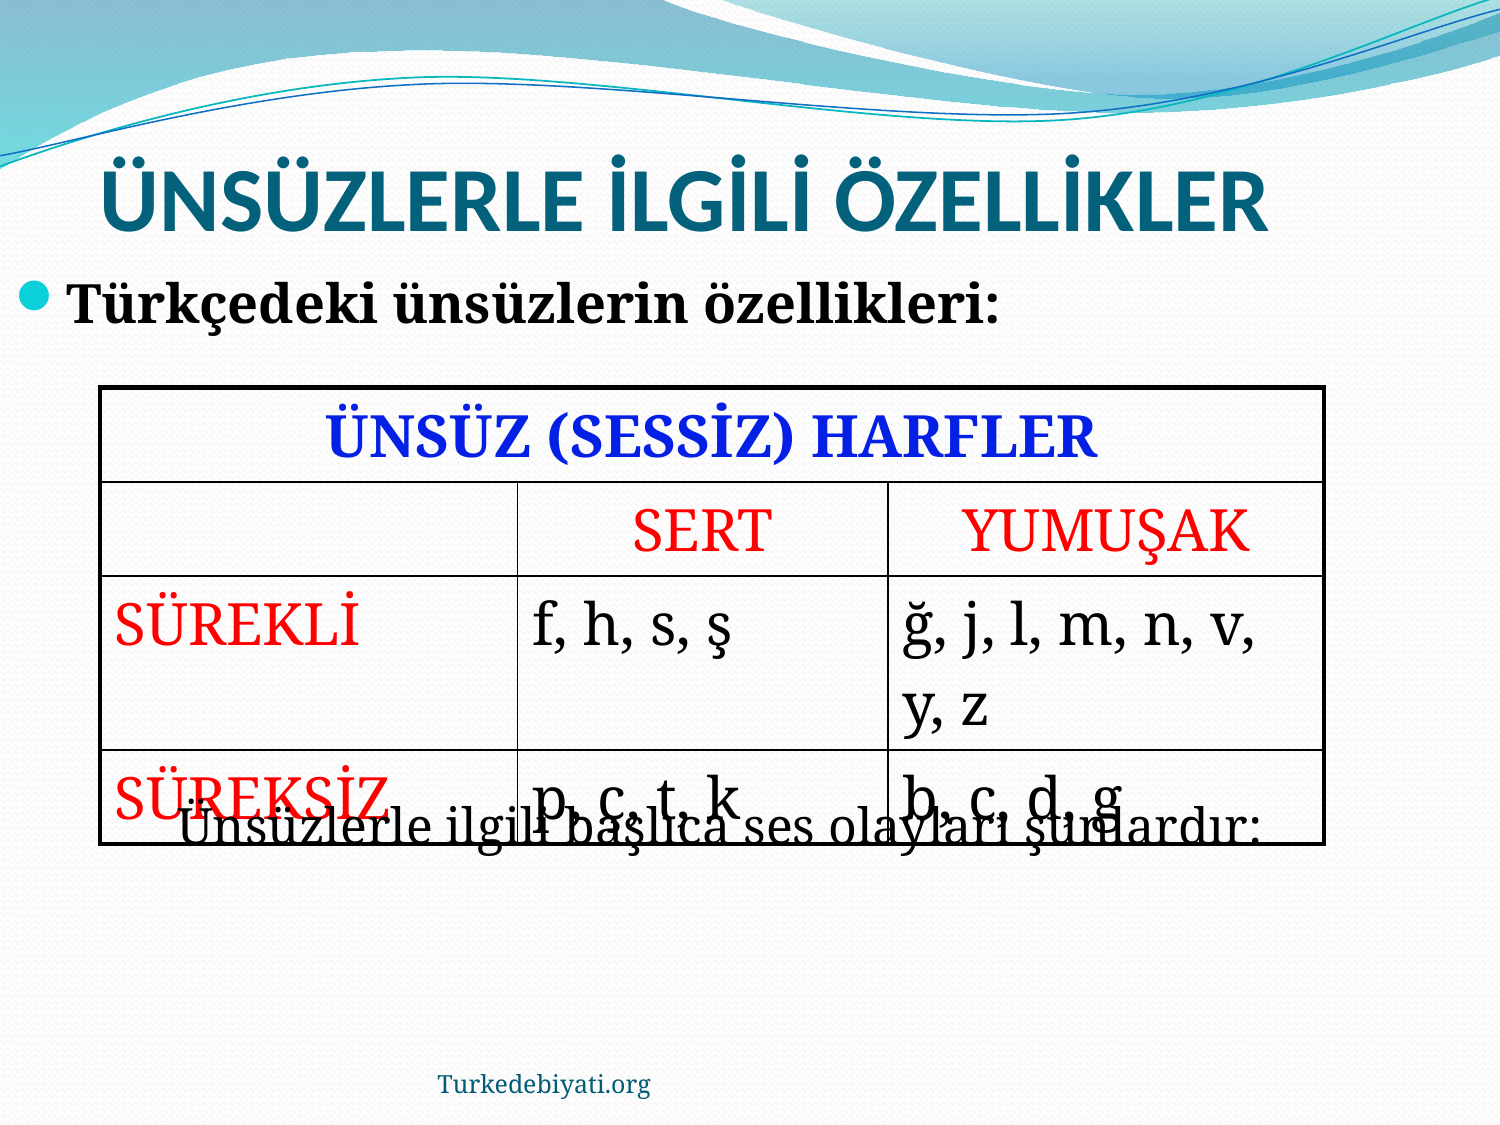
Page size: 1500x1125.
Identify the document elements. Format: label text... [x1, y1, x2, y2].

list Türkçedeki ünsüzlerin özellikleri: [0, 262, 1350, 1005]
footer Turkedebiyati.org [437, 1042, 988, 1103]
text_box Ünsüzlerle ilgili başlıca ses olayları şunlardır: [162, 787, 1350, 863]
title ÜNSÜZLERLE İLGİLİ ÖZELLİKLER [99, 62, 1450, 250]
